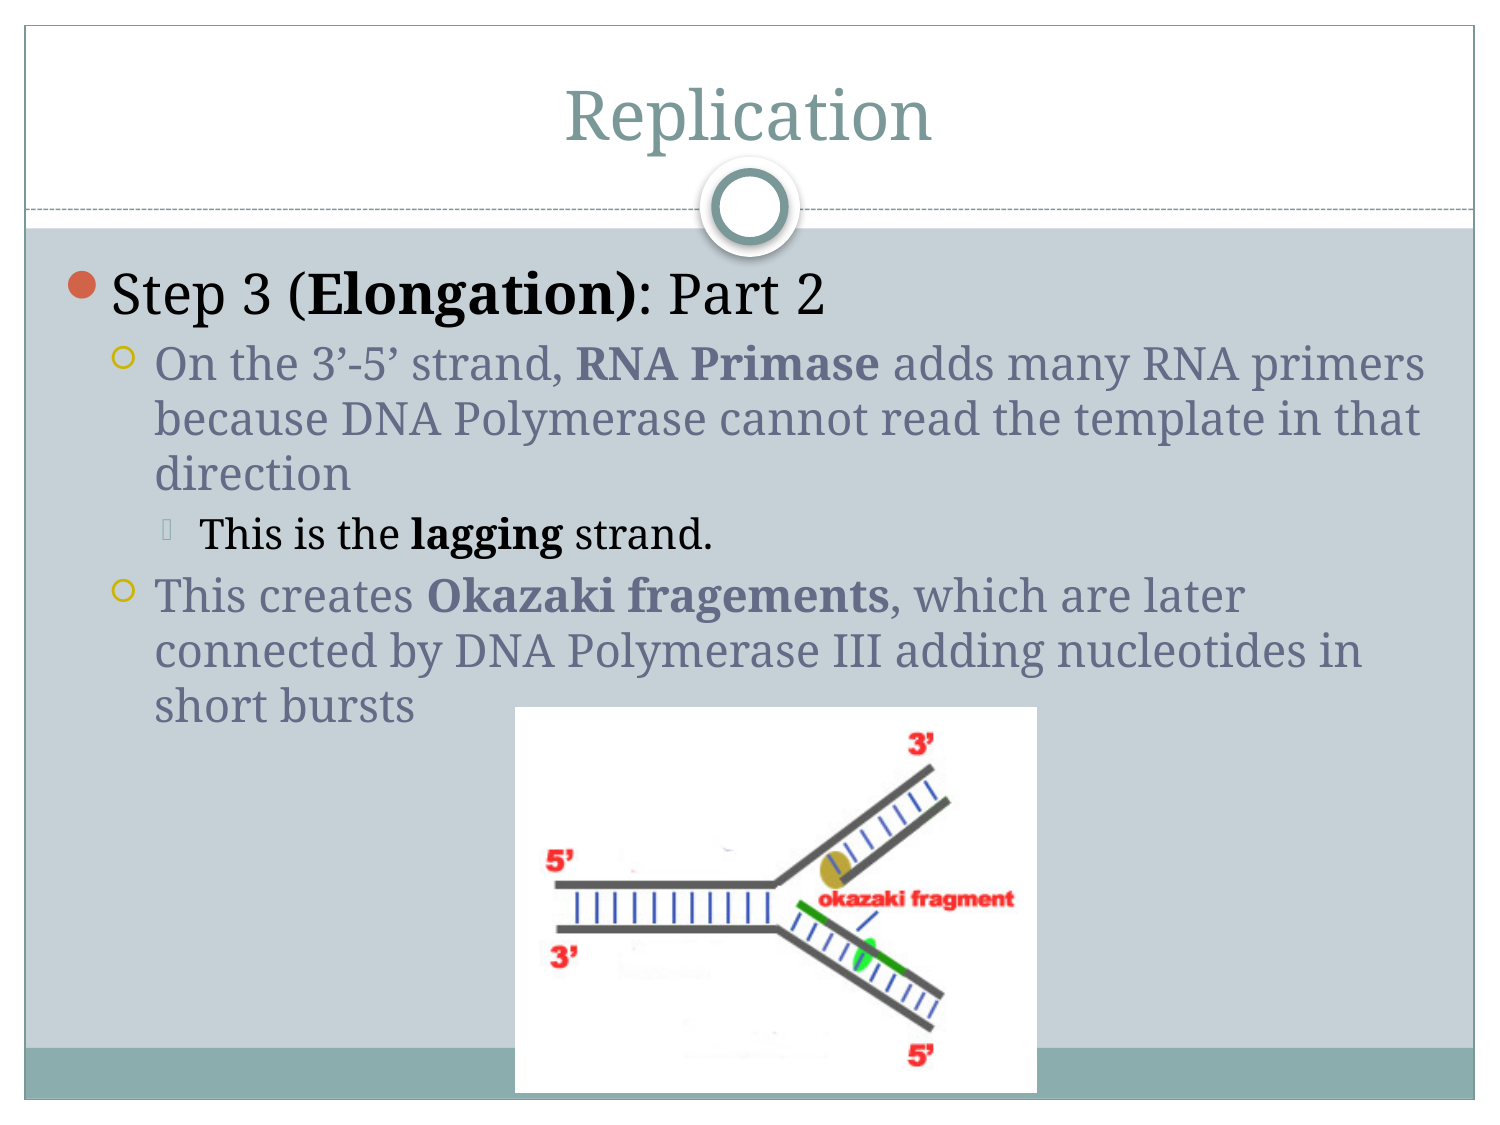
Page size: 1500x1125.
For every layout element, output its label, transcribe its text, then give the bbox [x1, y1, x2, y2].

list Step 3 (Elongation): Part 2 On the 3’-5’ strand, RNA Primase adds many RNA primers because DNA Polymerase cannot read the template in that direction This is the lagging strand. This creates Okazaki fragements, which are later connected by DNA Polymerase III adding nucleotides in short bursts [49, 250, 1445, 1001]
title Replication [49, 37, 1450, 162]
picture [515, 707, 1037, 1093]
